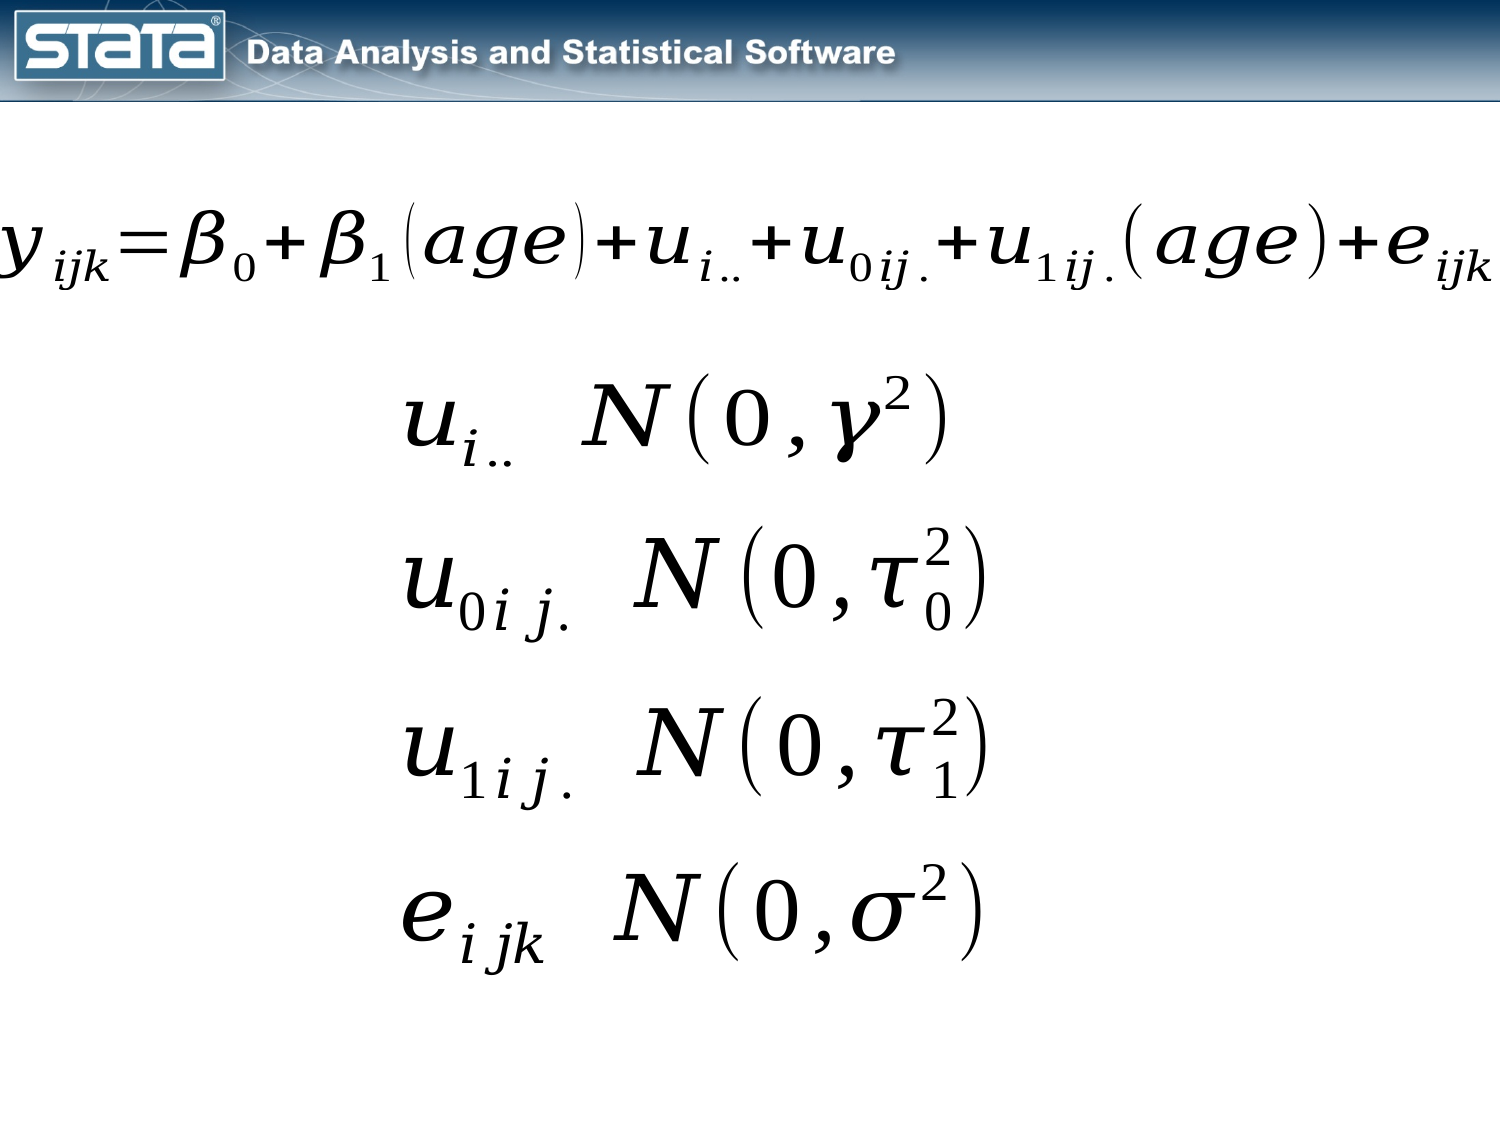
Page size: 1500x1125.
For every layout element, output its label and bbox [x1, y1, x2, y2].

picture [0, 0, 1500, 102]
